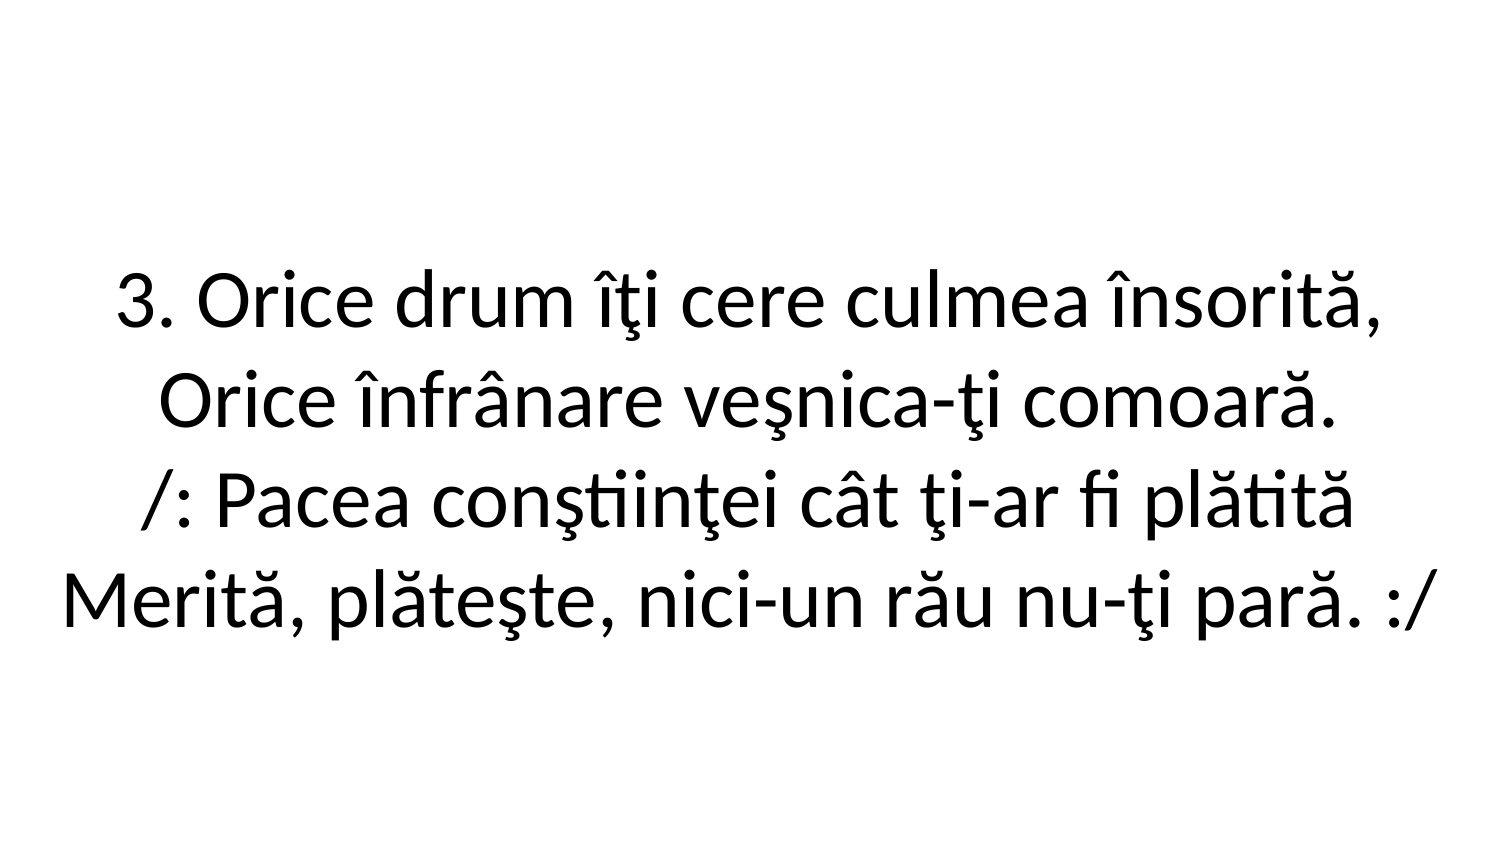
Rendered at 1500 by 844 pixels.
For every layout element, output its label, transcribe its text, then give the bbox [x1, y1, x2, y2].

text_box 3. Orice drum îţi cere culmea însorită, Orice înfrânare veşnica-ţi comoară. /: Pacea conştiinţei cât ţi-ar fi plătită Merită, plăteşte, nici-un rău nu-ţi pară. :/ [45, 192, 1455, 652]
